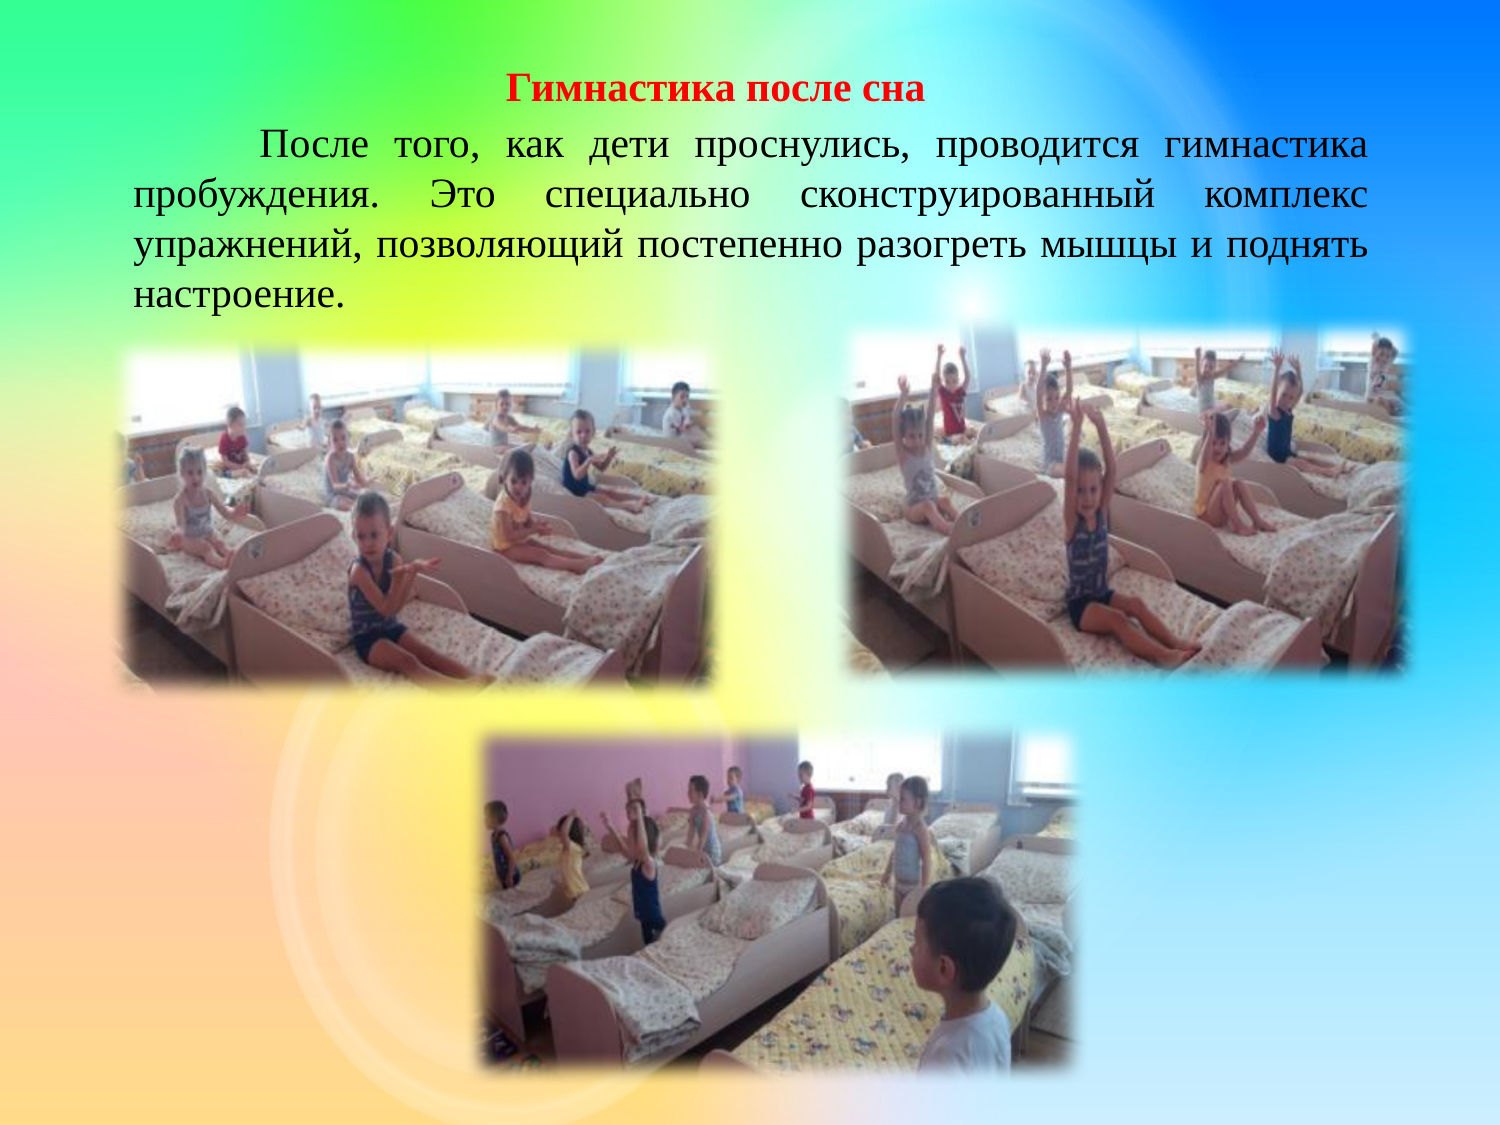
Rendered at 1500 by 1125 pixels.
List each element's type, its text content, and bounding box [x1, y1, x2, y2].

text_box Гимнастика после сна [319, 52, 1113, 118]
text_box После того, как дети проснулись, проводится гимнастика пробуждения. Это специально сконструированный комплекс упражнений, позволяющий постепенно разогреть мышцы и поднять настроение. [118, 108, 1384, 324]
picture [0, 0, 1500, 1125]
